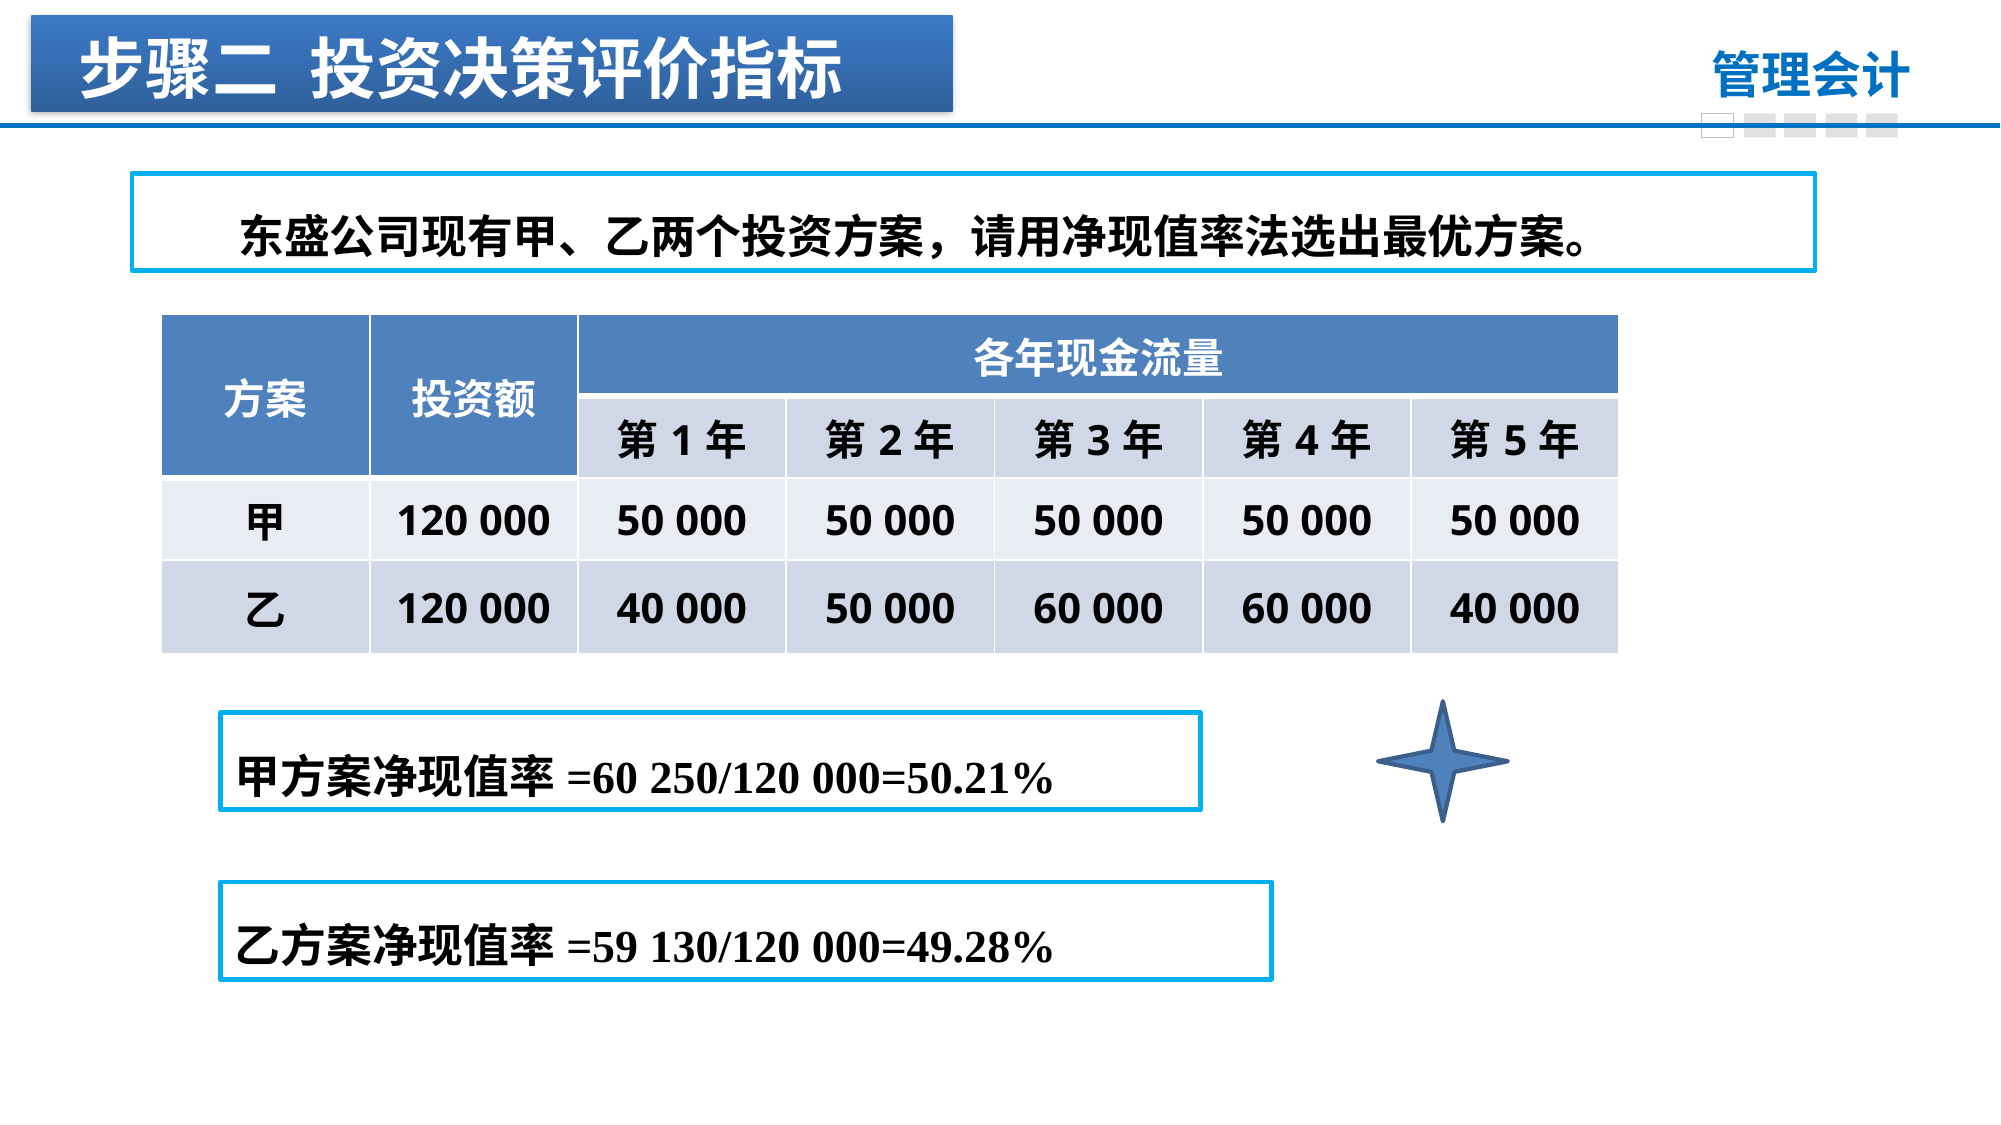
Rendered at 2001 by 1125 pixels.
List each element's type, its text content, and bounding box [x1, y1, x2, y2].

text_box [1375, 699, 1510, 824]
table_cell 第3年 [995, 399, 1202, 477]
table_cell 60 000 [995, 561, 1202, 653]
table_cell 50 000 [1204, 479, 1410, 559]
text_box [31, 14, 953, 117]
text_box 乙方案净现值率=59 130/120 000=49.28% [218, 880, 1274, 981]
table_cell 50 000 [787, 479, 994, 559]
table_cell 甲 [162, 481, 369, 559]
table_cell 乙 [162, 561, 369, 653]
table_cell 50 000 [579, 479, 785, 559]
table_cell 50 000 [787, 561, 994, 653]
table_cell 50 000 [1412, 479, 1618, 559]
table_cell 40 000 [579, 561, 785, 653]
table_header 投资额 [371, 315, 577, 475]
table_cell 120 000 [371, 561, 577, 653]
table_cell 第2年 [787, 399, 994, 477]
text_box 东盛公司现有甲、乙两个投资方案，请用净现值率法选出最优方案。 [130, 171, 1817, 273]
table_cell 第4年 [1204, 399, 1410, 477]
table_cell 50 000 [995, 479, 1202, 559]
table_cell 第5年 [1412, 399, 1618, 477]
table_cell 120 000 [371, 481, 577, 559]
text_box 甲方案净现值率=60 250/120 000=50.21% [218, 711, 1203, 812]
table_header 各年现金流量 [579, 315, 1618, 393]
table_cell 第1年 [579, 399, 785, 477]
table_cell 60 000 [1204, 561, 1410, 653]
table_cell 40 000 [1412, 561, 1618, 653]
table_header 方案 [162, 315, 369, 475]
